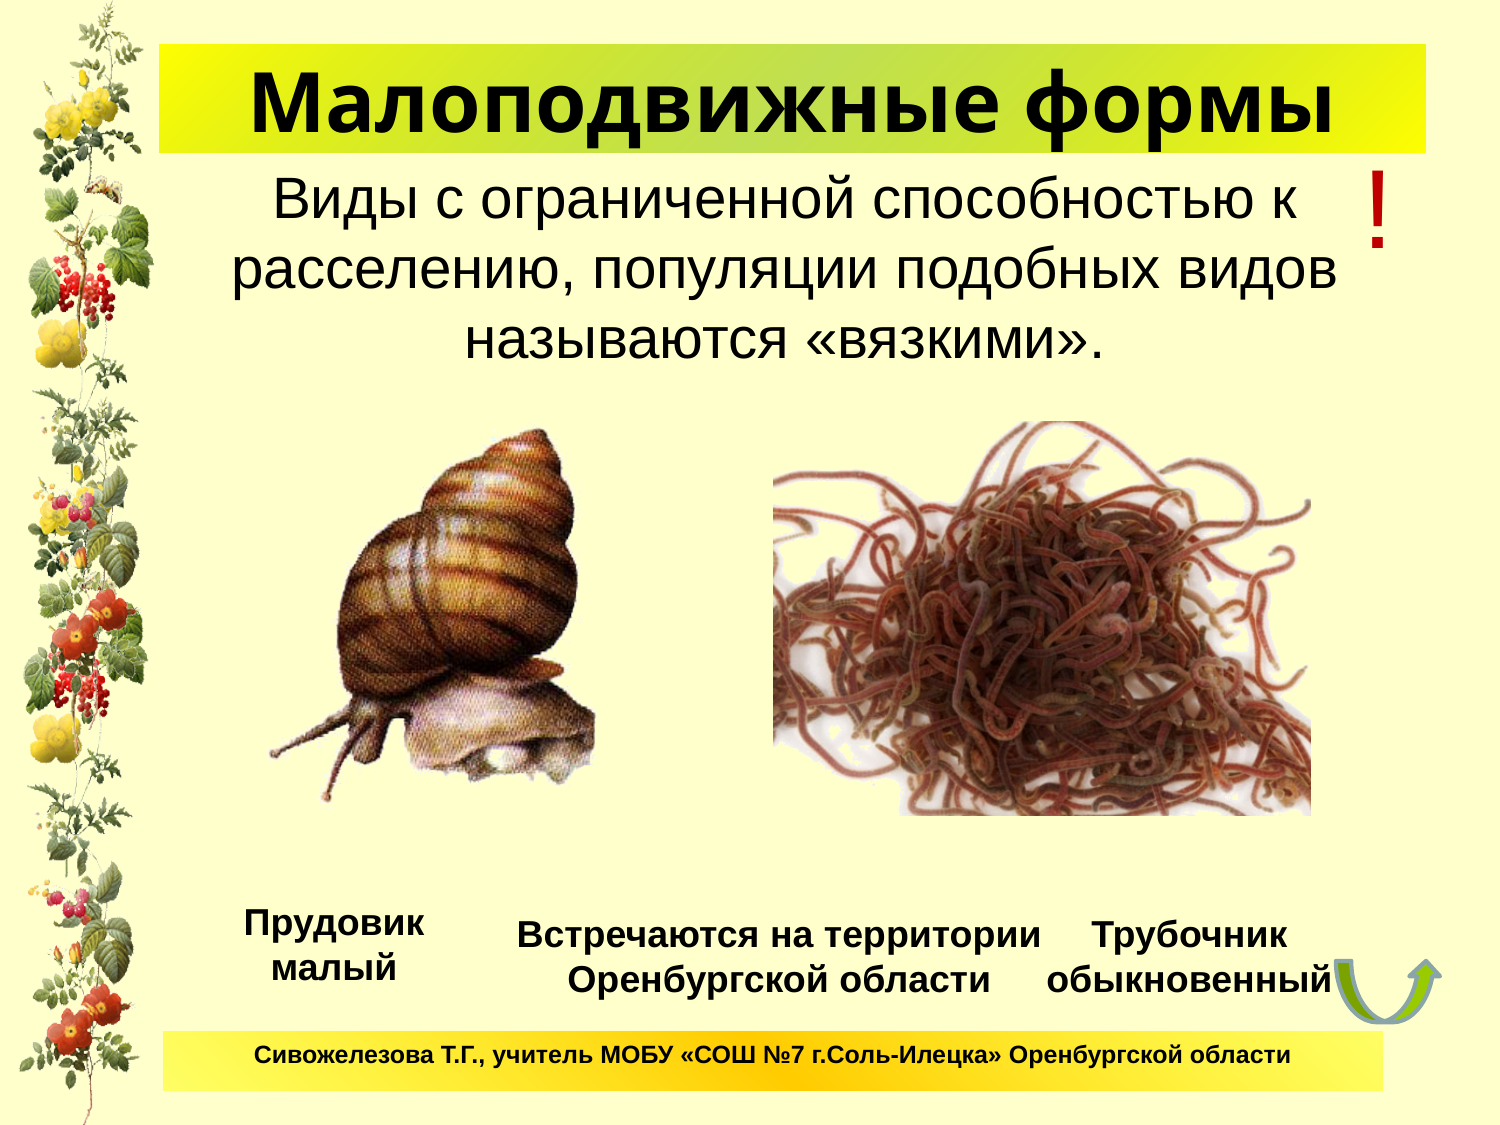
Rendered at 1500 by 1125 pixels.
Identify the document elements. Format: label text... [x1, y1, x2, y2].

picture [773, 421, 1311, 817]
text_box [1348, 958, 1442, 1025]
text_box Виды с ограниченной способностью к расселению, популяции подобных видов называются «вязкими». [140, 152, 1430, 378]
text_box Сивожелезова Т.Г., учитель МОБУ «СОШ №7 г.Соль-Илецка» Оренбургской области [163, 1031, 1383, 1091]
text_box Прудовик малый [164, 890, 504, 996]
picture [257, 398, 626, 830]
text_box ! [1347, 128, 1418, 279]
text_box Встречаются на территории Оренбургской области [456, 902, 996, 1008]
text_box Трубочник обыкновенный [996, 902, 1383, 1008]
title Малоподвижные формы [159, 44, 1426, 152]
picture [0, 0, 172, 1125]
